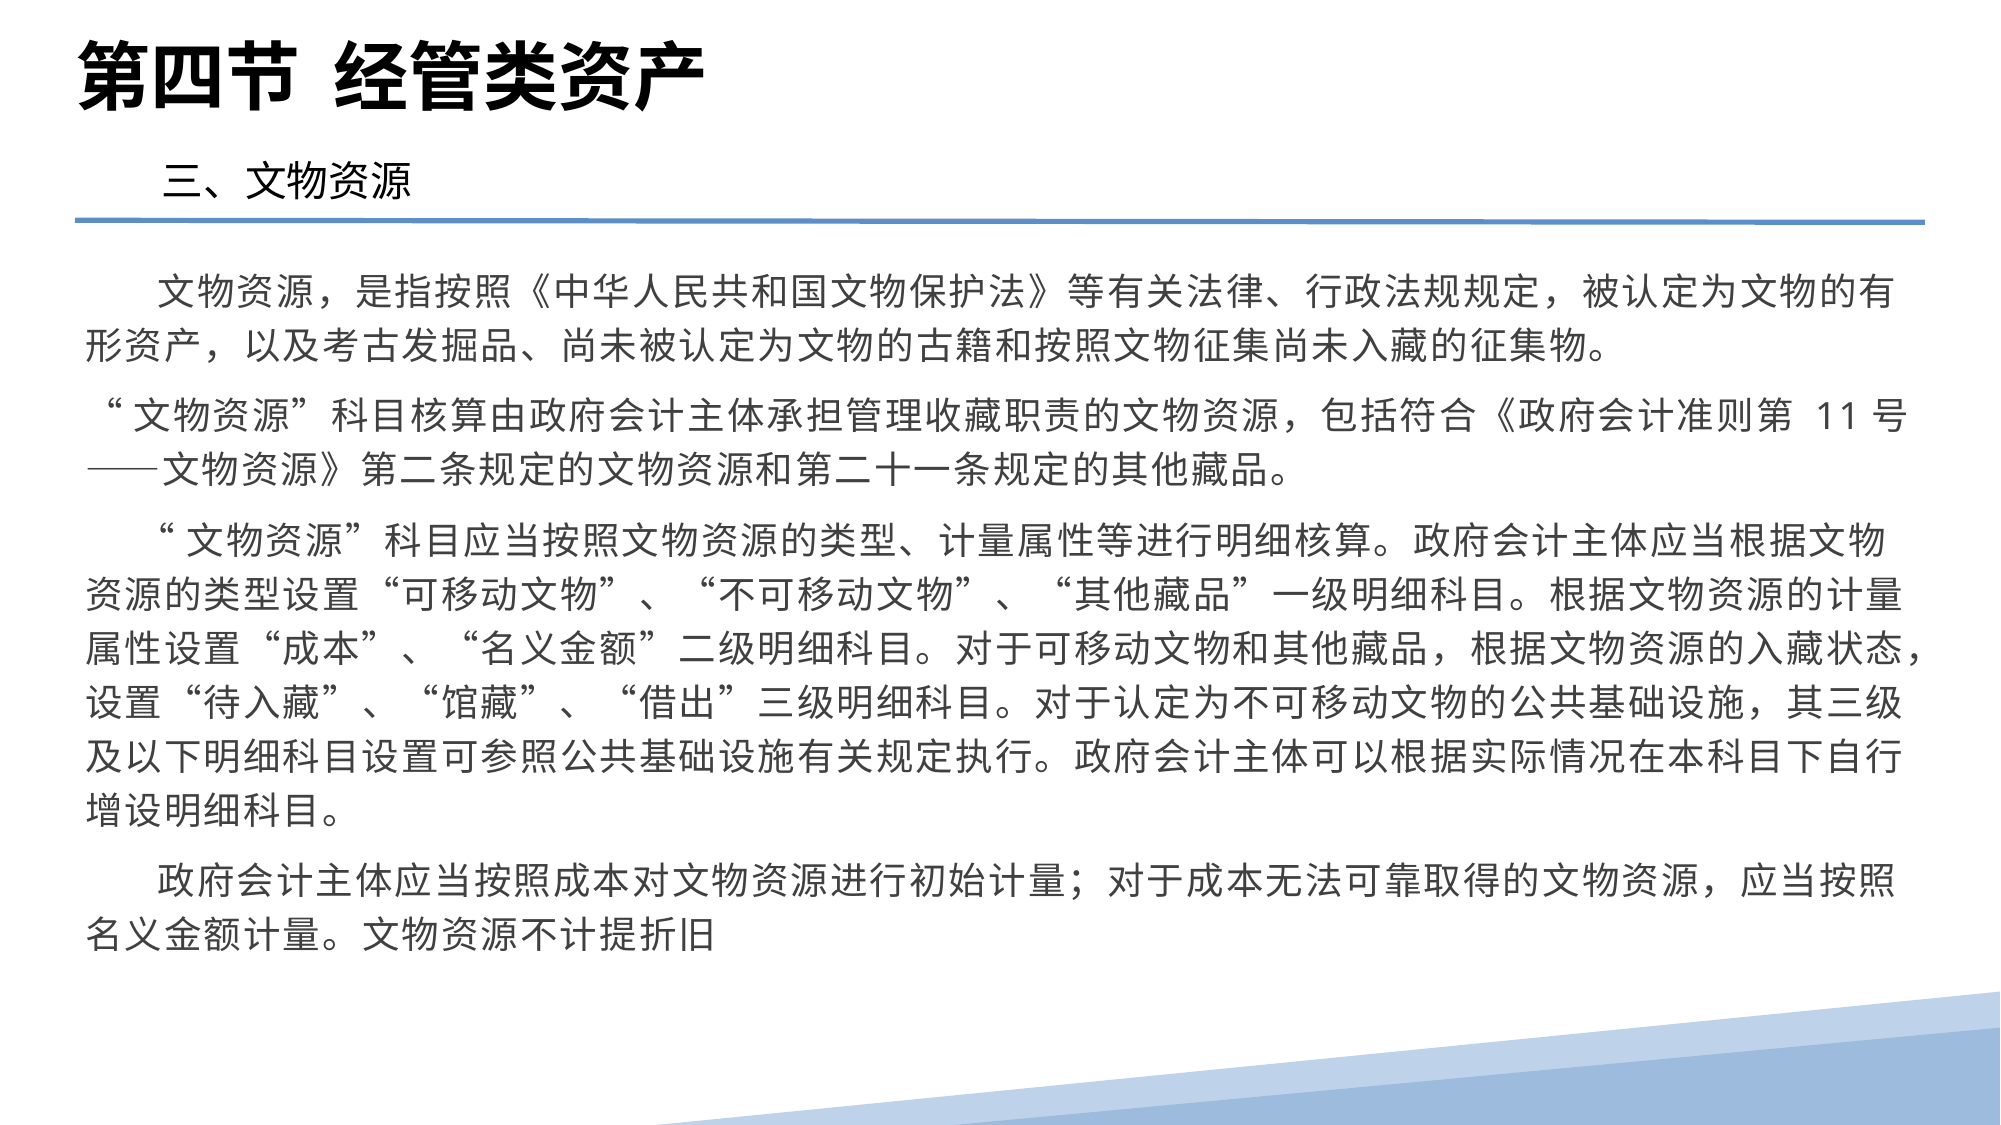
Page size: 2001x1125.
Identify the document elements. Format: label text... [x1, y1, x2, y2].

text_box 第四节 经管类资产 [75, 24, 1925, 125]
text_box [656, 991, 2000, 1125]
text_box 三、文物资源 [146, 147, 1417, 220]
text_box 文物资源，是指按照《中华人民共和国文物保护法》等有关法律、行政法规规定，被认定为文物的有形资产，以及考古发掘品、尚未被认定为文物的古籍和按照文物征集尚未入藏的征集物。 “文物资源”科目核算由政府会计主体承担管理收藏职责的文物资源，包括符合《政府会计准则第 11号——文物资源》第二条规定的文物资源和第二十一条规定的其他藏品。 “文物资源”科目应当按照文物资源的类型、计量属性等进行明细核算。政府会计主体应当根据文物资源的类型设置“可移动文物”、“不可移动文物”、“其他藏品”一级明细科目。根据文物资源的计量属性设置“成本”、“名义金额”二级明细科目。对于可移动文物和其他藏品，根据文物资源的入藏状态，设置“待入藏”、“馆藏”、“借出”三级明细科目。对于认定为不可移动文物的公共基础设施，其三级及以下明细科目设置可参照公共基础设施有关规定执行。政府会计主体可以根据实际情况在本科目下自行增设明细科目。 政府会计主体应当按照成本对文物资源进行初始计量；对于成本无法可靠取得的文物资源，应当按照名义金额计量。文物资源不计提折旧 [74, 230, 1925, 985]
